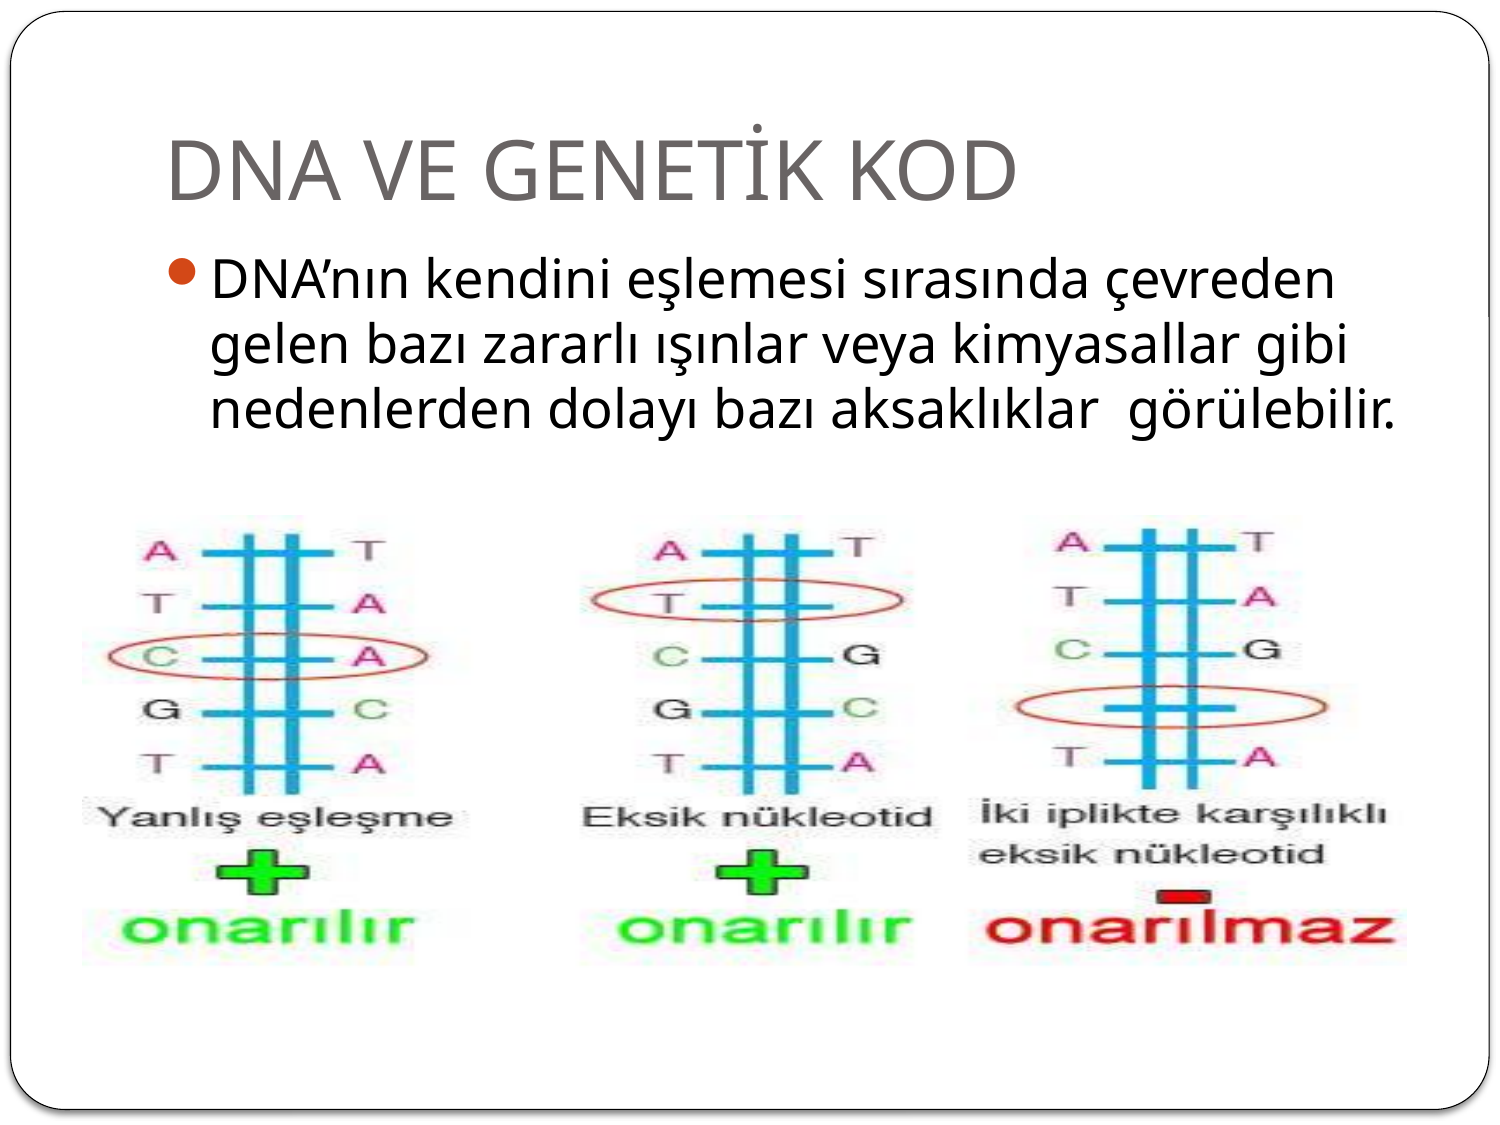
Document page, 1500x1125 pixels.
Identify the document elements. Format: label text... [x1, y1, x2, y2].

picture [81, 515, 1407, 973]
title DNA VE GENETİK KOD [150, 45, 1425, 233]
list DNA’nın kendini eşlemesi sırasında çevreden gelen bazı zararlı ışınlar veya kimyasallar gibi nedenlerden dolayı bazı aksaklıklar görülebilir. [150, 237, 1425, 988]
